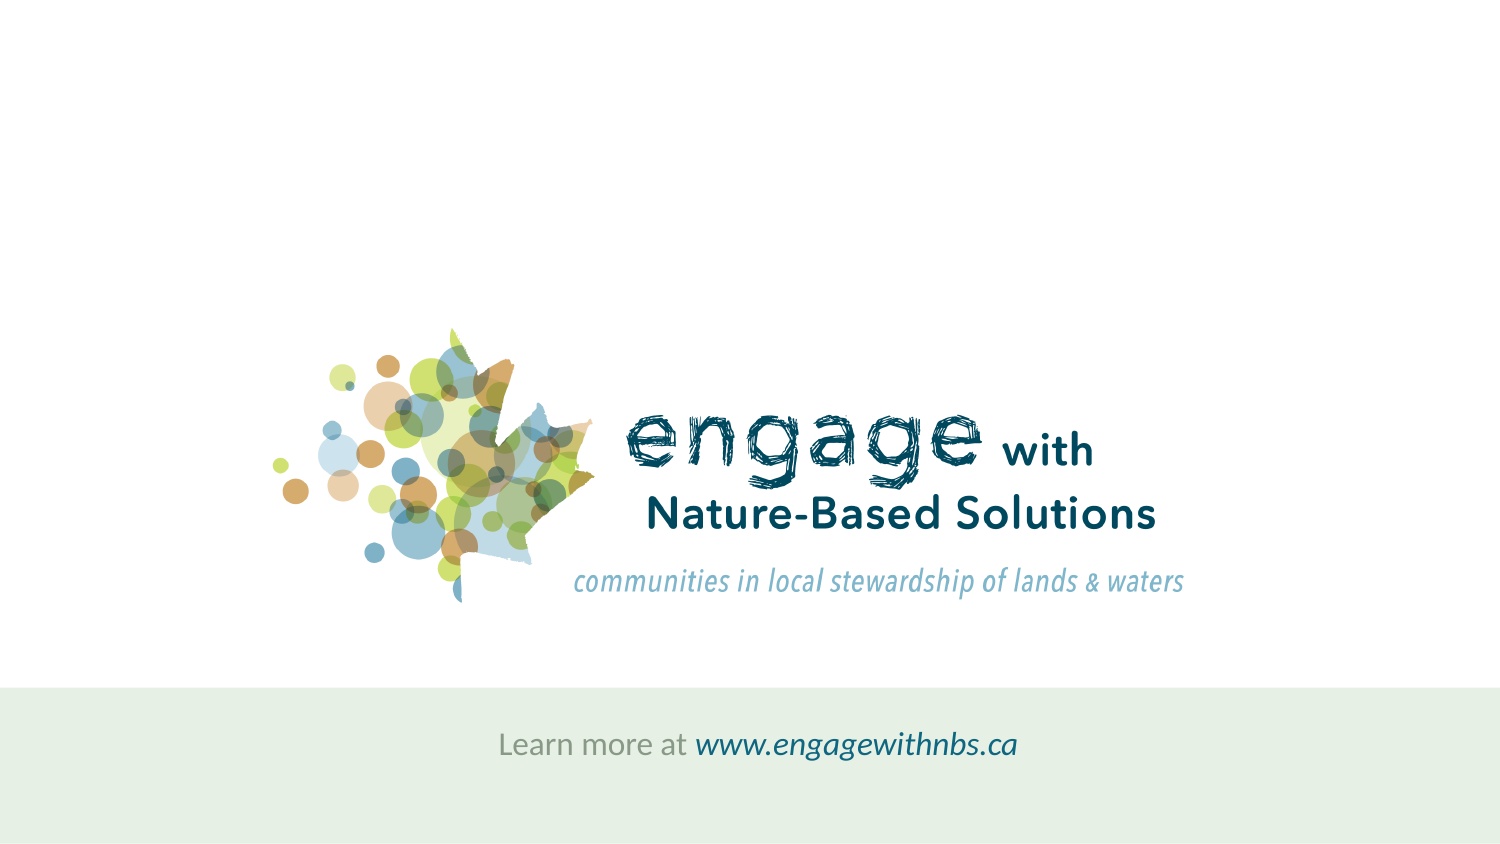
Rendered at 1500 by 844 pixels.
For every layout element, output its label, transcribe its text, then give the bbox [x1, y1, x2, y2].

text_box [0, 686, 1500, 844]
text_box Learn more at www.engagewithnbs.ca [327, 715, 1190, 770]
picture [214, 267, 1243, 663]
